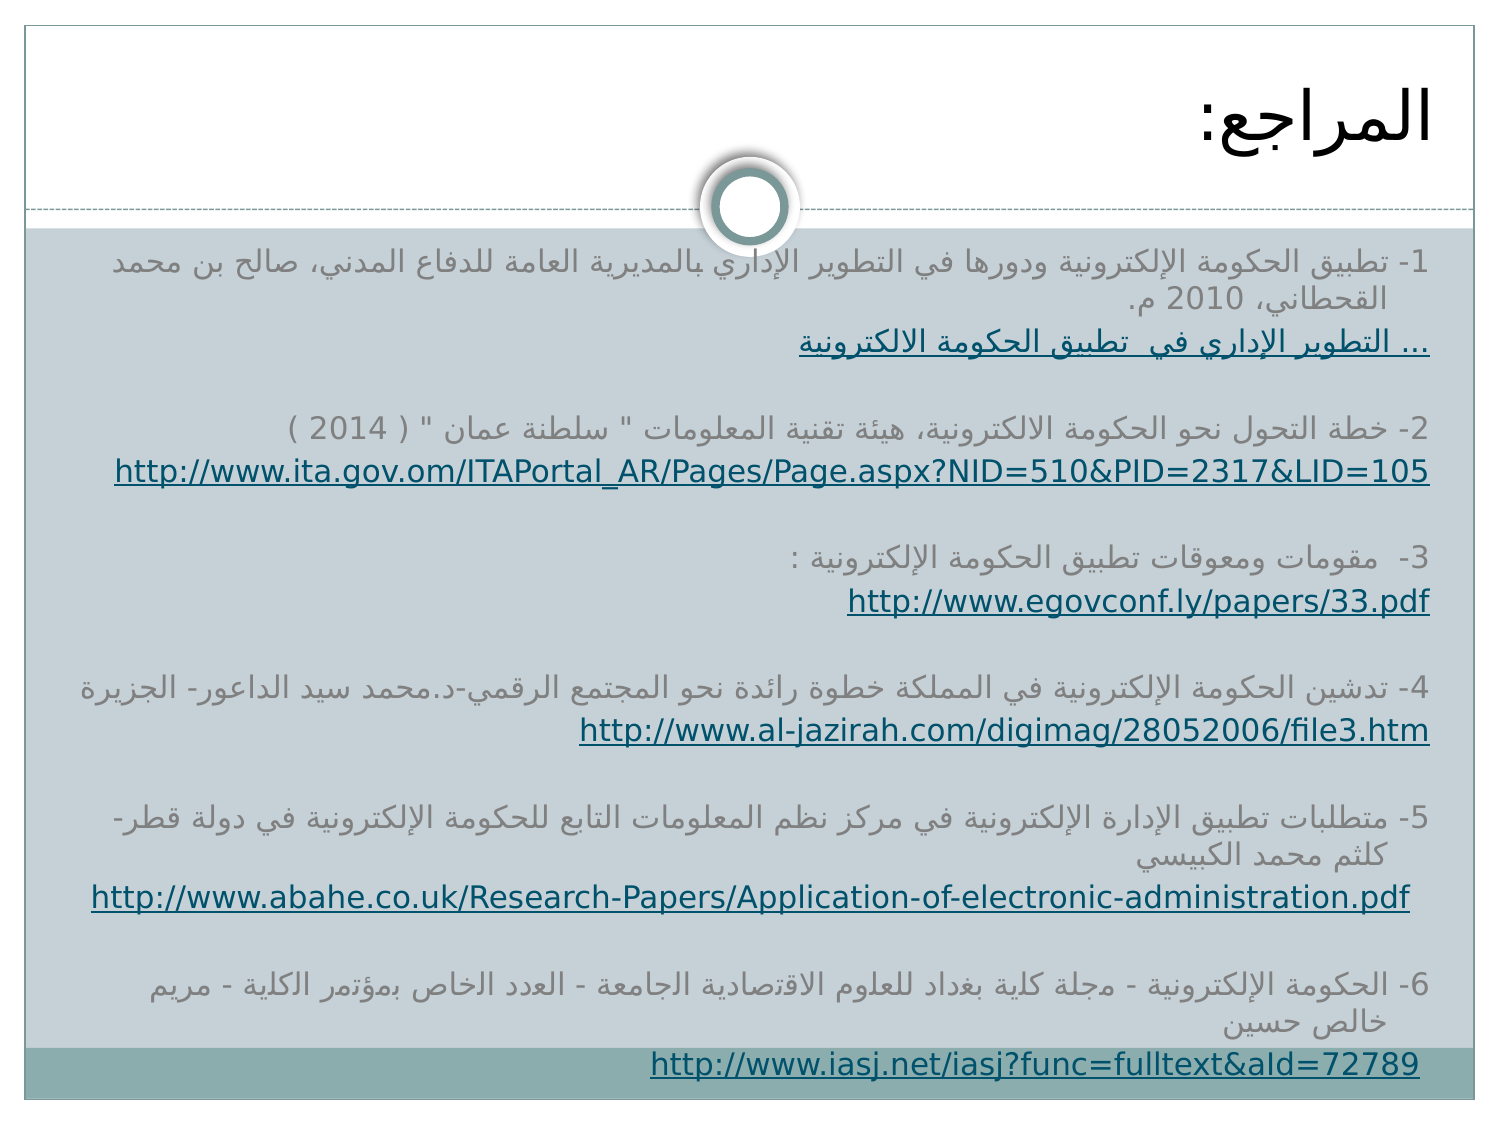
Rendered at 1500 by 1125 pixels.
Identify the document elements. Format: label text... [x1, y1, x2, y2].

list 1- تطبيق الحكومة الإلكترونية ودورها في التطوير الإداري بالمديرية العامة للدفاع المدني، صالح بن محمد القحطاني، 2010 م. تطبيق الحكومة الالكترونية في التطوير الإداري ... 2- خطة التحول نحو الحكومة الالكترونية، هيئة تقنية المعلومات " سلطنة عمان " ( 2014 ) http://www.ita.gov.om/ITAPortal_AR/Pages/Page.aspx?NID=510&PID=2317&LID=105 3- مقومات ومعوقات تطبيق الحكومة الإلكترونية : http://www.egovconf.ly/papers/33.pdf 4- تدشين الحكومة الإلكترونية في المملكة خطوة رائدة نحو المجتمع الرقمي-د.محمد سيد الداعور- الجزيرة http://www.al-jazirah.com/digimag/28052006/file3.htm 5- متطلبات تطبيق الإدارة الإلكترونية في مركز نظم المعلومات التابع للحكومة الإلكترونية في دولة قطر- كلثم محمد الكبيسي http://www.abahe.co.uk/Research-Papers/Application-of-electronic-administration.pdf 6- الحكومة الإلكترونية - ﻣﺟﻠﺔ ﻛﻠﻳﺔ ﺑﻐﺩﺍﺩ ﻟﻠﻌﻠﻭﻡ ﺍﻻﻗﺗﺻﺎﺩﻳﺔ ﺍﻟﺟﺎﻣﻌﺔ - ﺍﻟﻌﺩﺩ ﺍﻟﺧﺎﺹ ﺑﻣﺅﺗﻣر ﺍﻟﻛﻠﻳﺔ - مريم خالص حسين http://www.iasj.net/iasj?func=fulltext&aId=72789 [49, 234, 1445, 1125]
title المراجع: [49, 37, 1450, 162]
